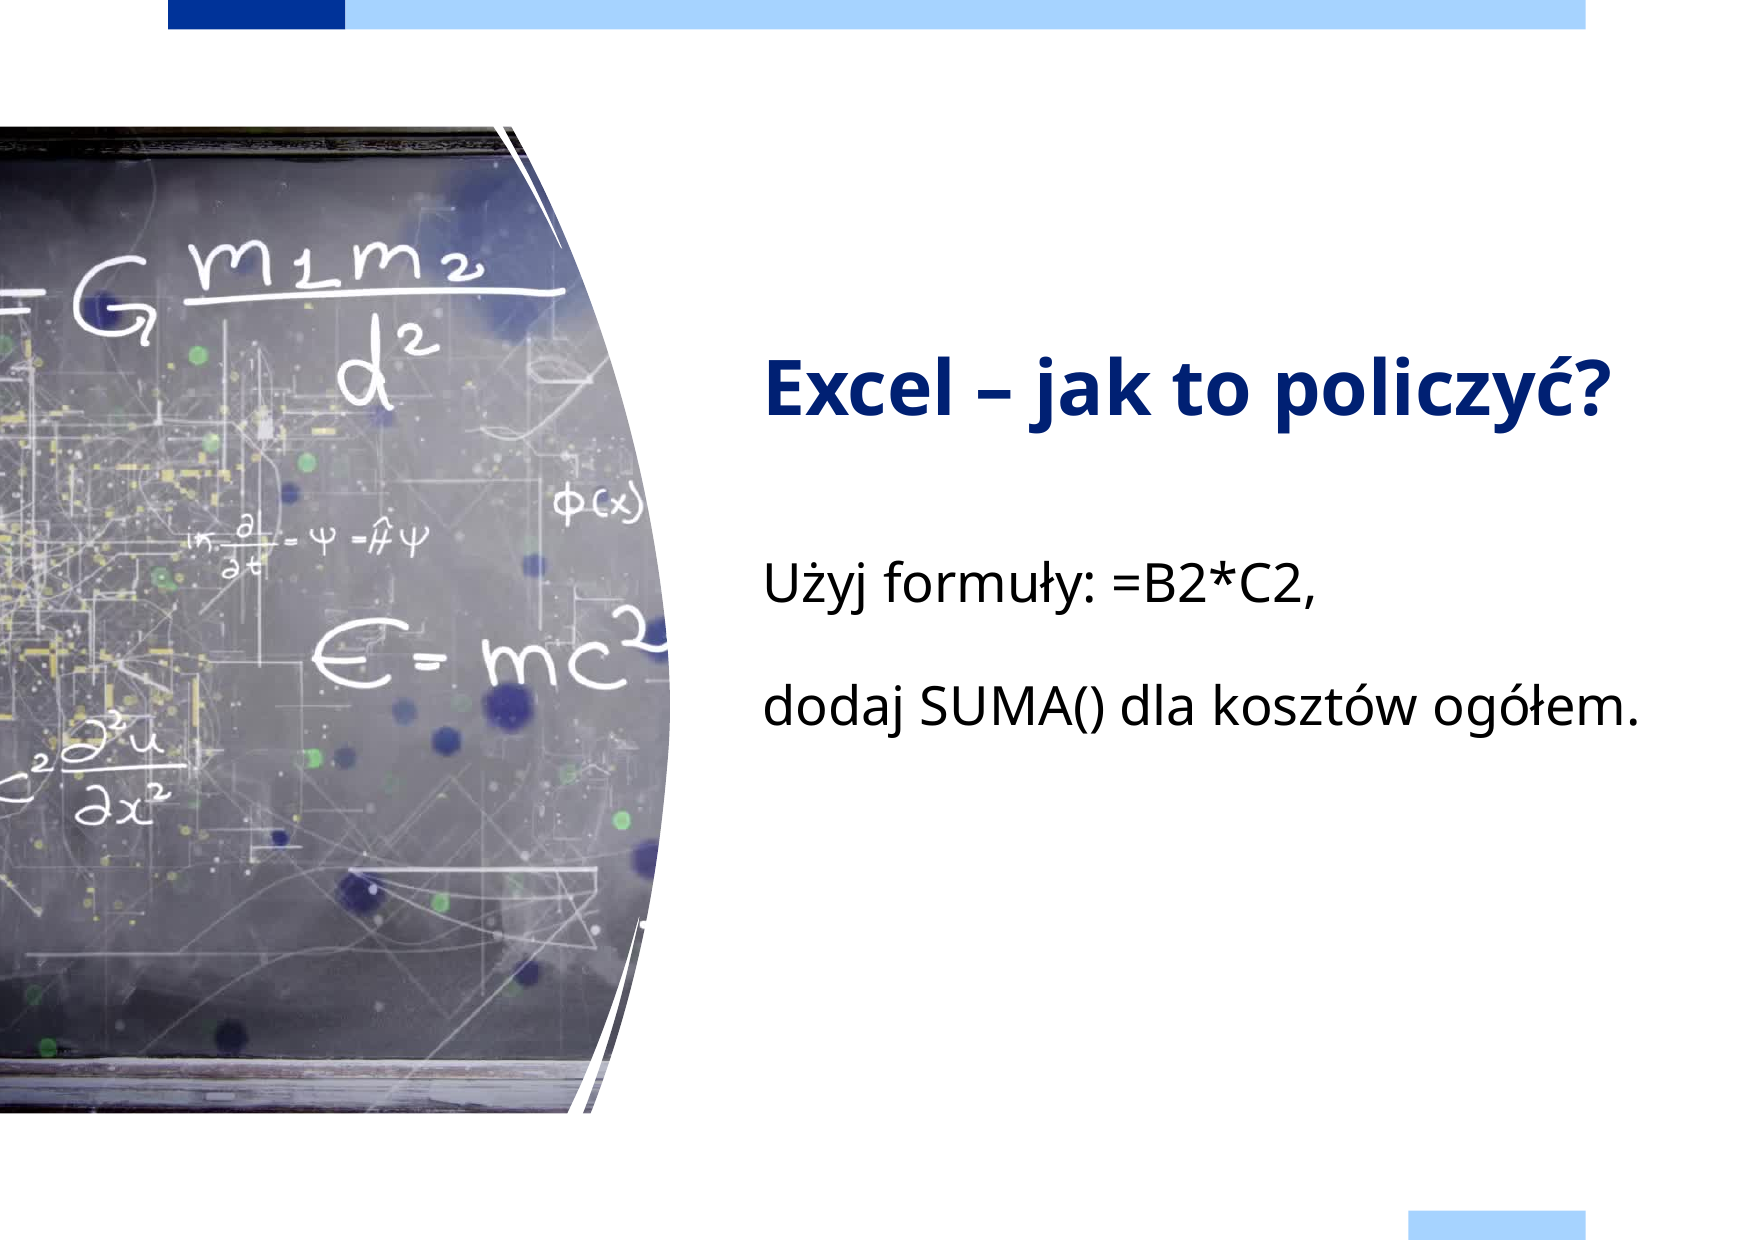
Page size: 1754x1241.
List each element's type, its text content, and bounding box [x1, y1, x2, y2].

list Użyj formuły: =B2*C2, dodaj SUMA() dla kosztów ogółem. [762, 516, 1662, 1018]
title Excel – jak to policzyć? [762, 174, 1662, 431]
picture [0, 126, 670, 1114]
